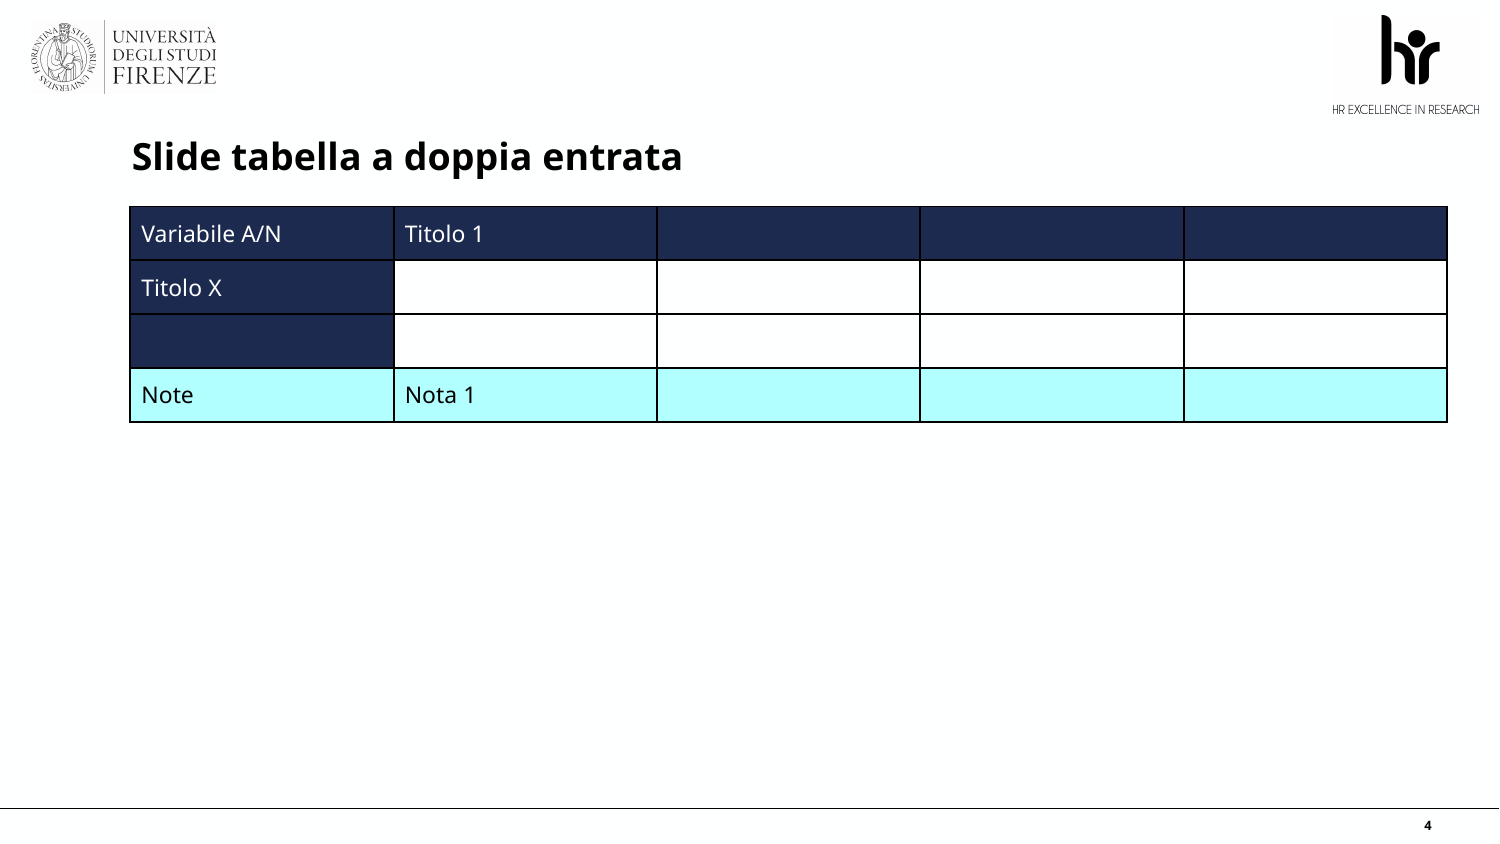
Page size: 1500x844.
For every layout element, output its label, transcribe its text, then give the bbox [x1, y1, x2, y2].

table_header [921, 207, 1183, 259]
table_cell [1185, 261, 1446, 313]
table_cell Titolo X [131, 261, 393, 313]
table_header [1185, 207, 1446, 259]
table_cell [395, 261, 656, 313]
picture [31, 20, 216, 94]
table_cell [658, 315, 919, 367]
table_header [658, 207, 919, 259]
table_cell [1185, 369, 1446, 421]
table_cell [921, 261, 1183, 313]
table_header Titolo 1 [395, 207, 656, 259]
table_cell [921, 315, 1183, 367]
table_cell [131, 315, 393, 367]
picture [1333, 15, 1479, 114]
table_cell Nota 1 [395, 369, 656, 421]
table_cell [1185, 315, 1446, 367]
title Slide tabella a doppia entrata [117, 116, 1462, 223]
table_cell [395, 315, 656, 367]
table_header Variabile A/N [131, 207, 393, 259]
table_cell [658, 369, 919, 421]
table_cell [658, 261, 919, 313]
table_cell Note [131, 369, 393, 421]
table_cell [921, 369, 1183, 421]
